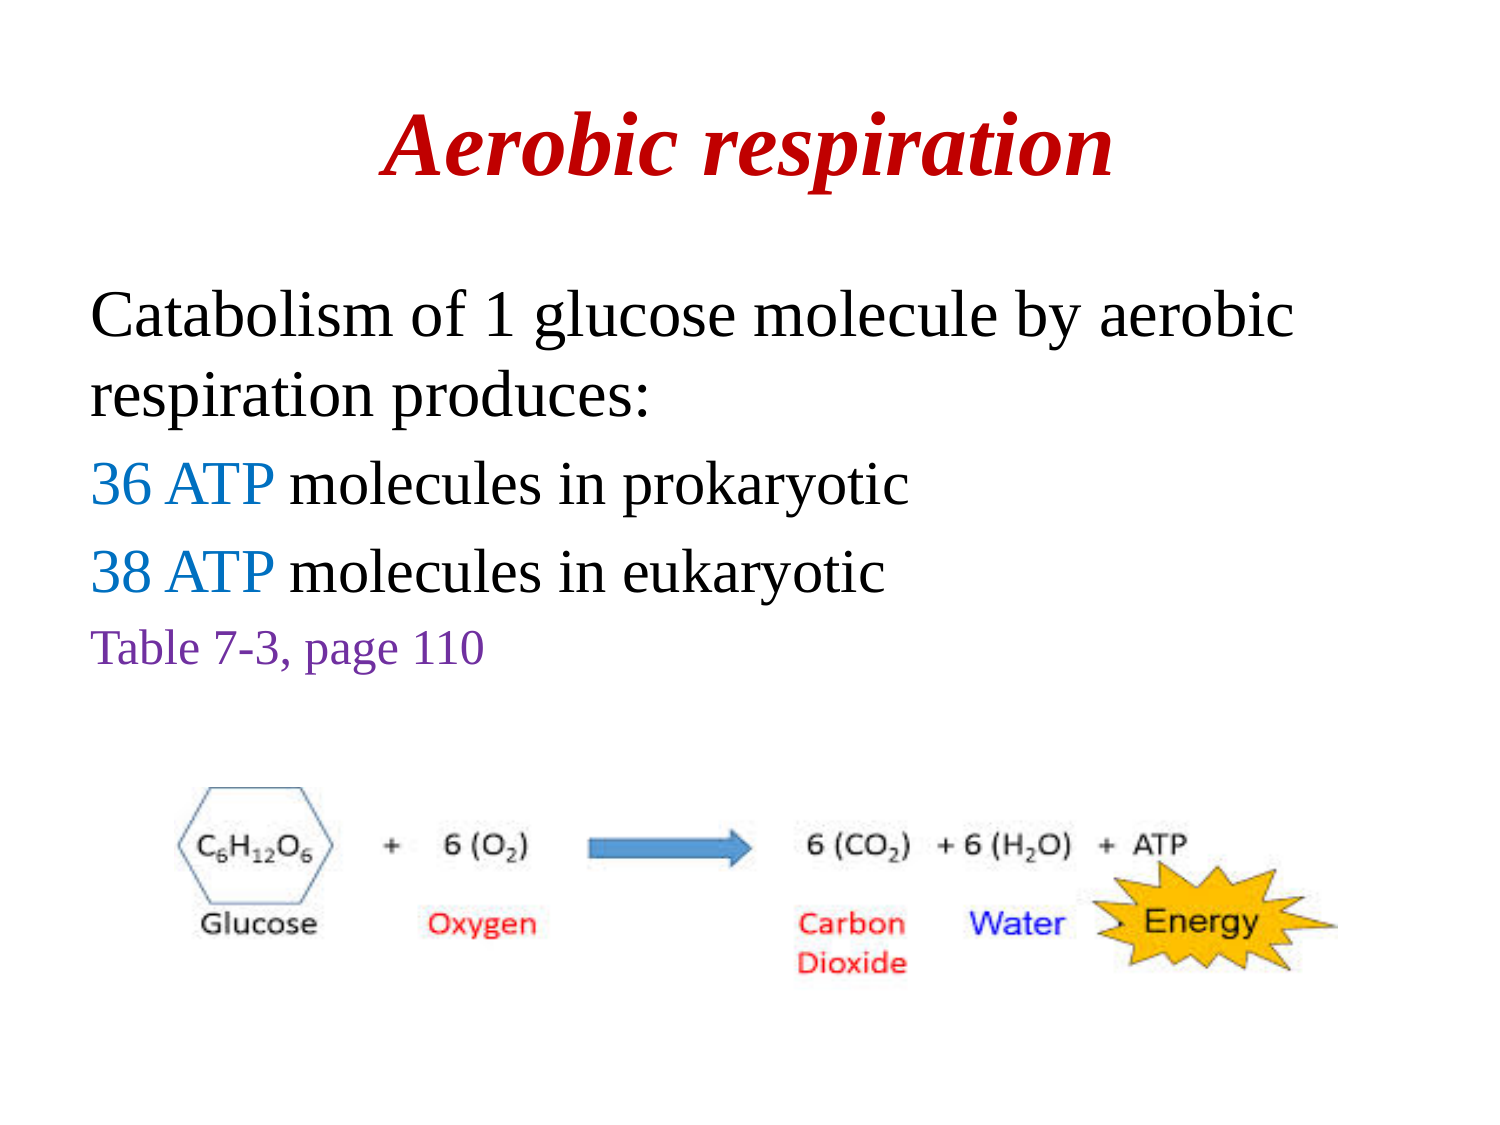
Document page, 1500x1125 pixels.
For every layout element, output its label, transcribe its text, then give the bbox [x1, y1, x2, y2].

list Catabolism of 1 glucose molecule by aerobic respiration produces: 36 ATP molecules in prokaryotic 38 ATP molecules in eukaryotic Table 7-3, page 110 [75, 262, 1425, 1005]
picture [174, 787, 1338, 1004]
title Aerobic respiration [75, 45, 1425, 233]
